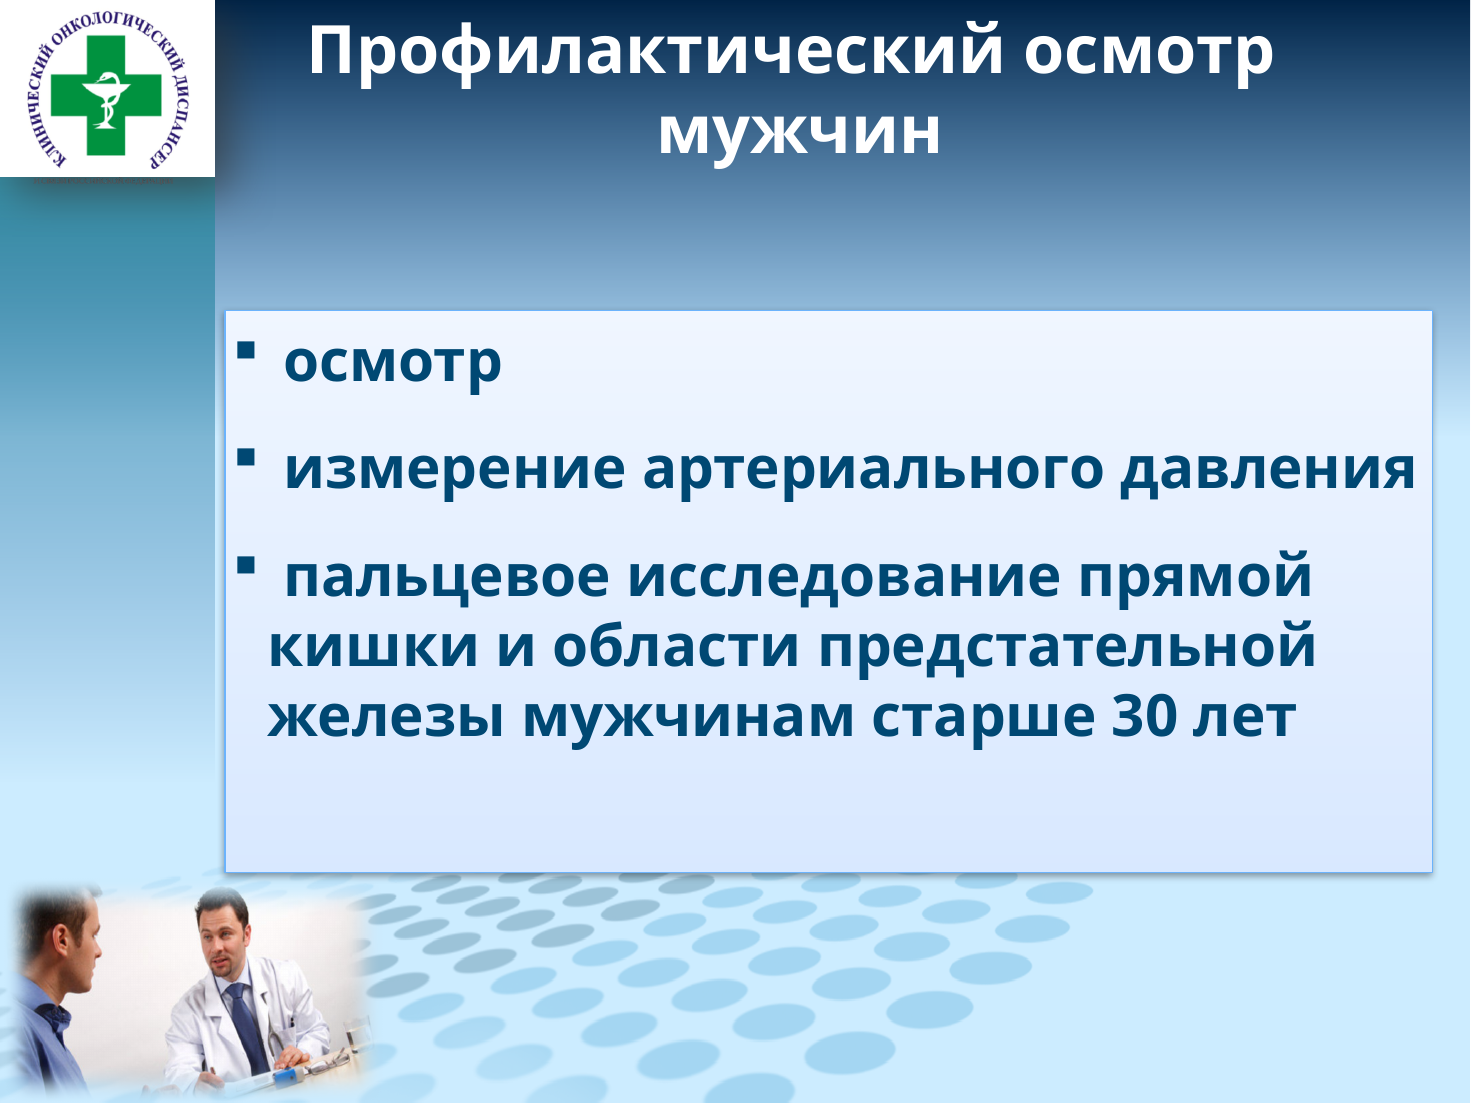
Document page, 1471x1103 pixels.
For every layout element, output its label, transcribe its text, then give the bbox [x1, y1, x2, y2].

picture [228, 177, 236, 183]
picture [0, 0, 215, 204]
picture [0, 184, 1384, 1103]
text_box осмотр измерение артериального давления пальцевое исследование прямой кишки и области предстательной железы мужчинам старше 30 лет [217, 315, 1471, 863]
text_box [224, 310, 1433, 315]
text_box [224, 863, 1433, 873]
text_box Профилактический осмотр мужчин [291, 0, 1291, 175]
